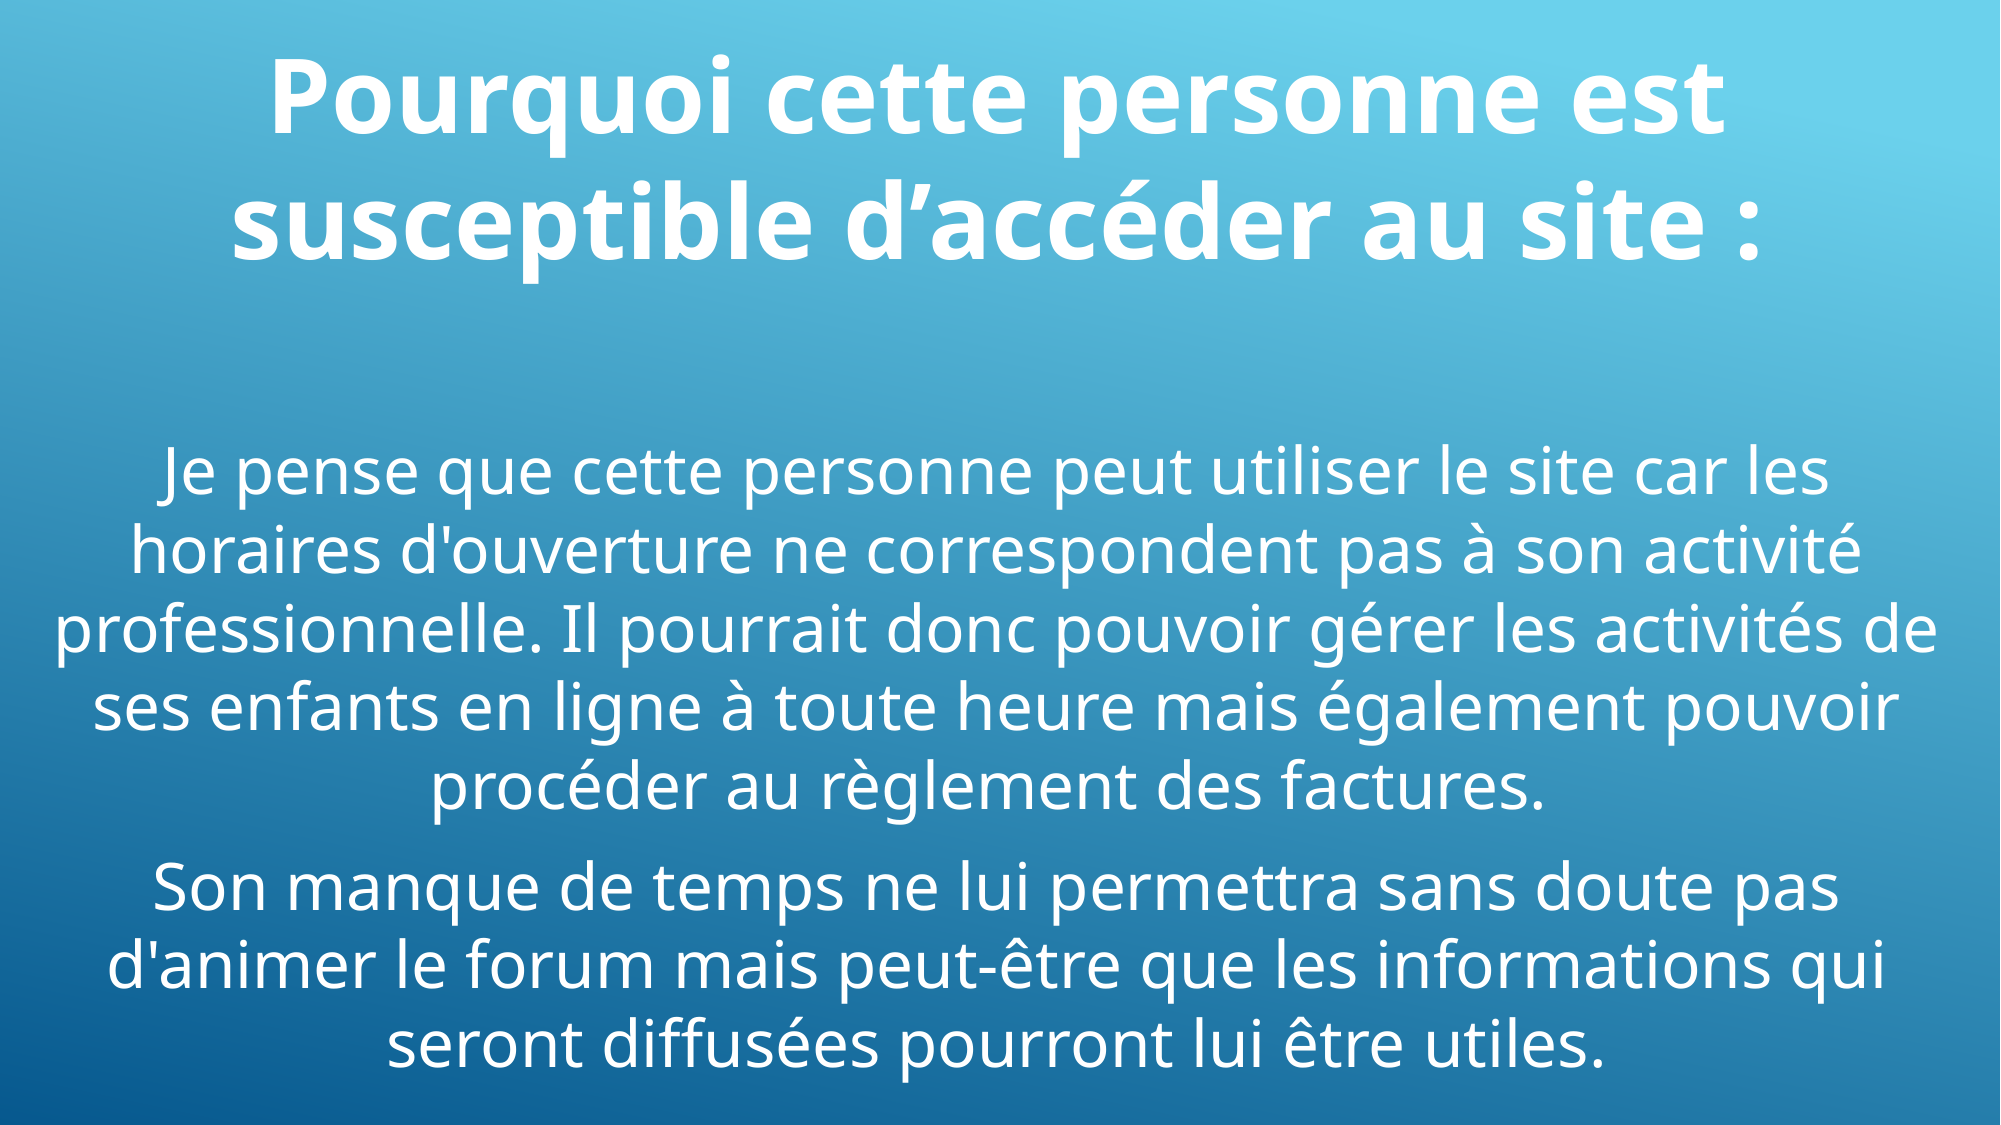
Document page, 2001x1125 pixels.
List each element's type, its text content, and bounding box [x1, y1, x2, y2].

subtitle Pourquoi cette personne est susceptible d’accéder au site : Je pense que cette personne peut utiliser le site car les horaires d'ouverture ne correspondent pas à son activité professionnelle. Il pourrait donc pouvoir gérer les activités de ses enfants en ligne à toute heure mais également pouvoir procéder au règlement des factures. Son manque de temps ne lui permettra sans doute pas d'animer le forum mais peut-être que les informations qui seront diffusées pourront lui être utiles. [30, 22, 1965, 1093]
